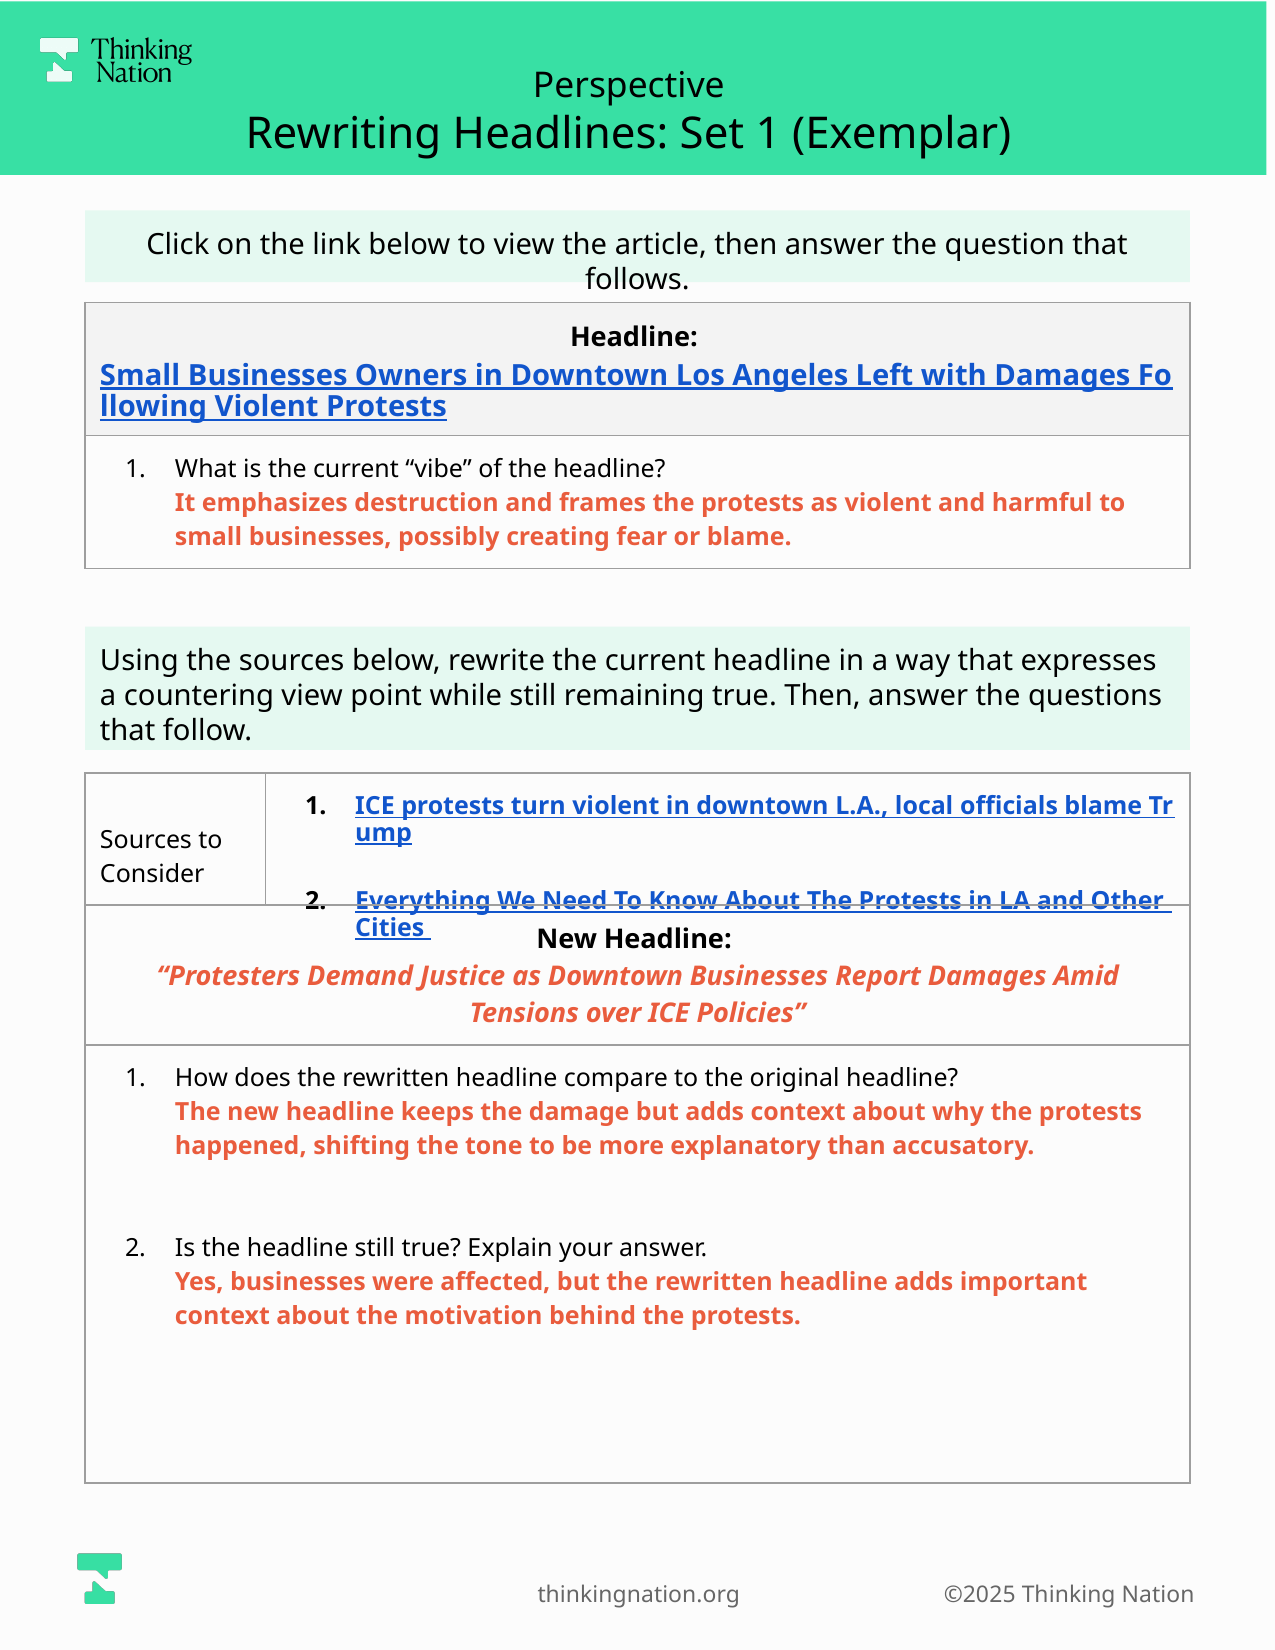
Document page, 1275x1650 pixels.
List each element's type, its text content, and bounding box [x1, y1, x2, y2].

table_cell New Headline: “Protesters Demand Justice as Downtown Businesses Report Damages Amid Tensions over ICE Policies” [86, 906, 1189, 1044]
text_box thinkingnation.org [488, 1563, 790, 1614]
picture [22, 23, 197, 96]
text_box Click on the link below to view the article, then answer the question that follows. [85, 210, 1190, 283]
text_box Using the sources below, rewrite the current headline in a way that expresses a countering view point while still remaining true. Then, answer the questions that follow. [85, 626, 1190, 750]
text_box ©2025 Thinking Nation [909, 1563, 1211, 1614]
table_cell How does the rewritten headline compare to the original headline? The new headline keeps the damage but adds context about why the protests happened, shifting the tone to be more explanatory than accusatory. Is the headline still true? Explain your answer. Yes, businesses were affected, but the rewritten headline adds important context about the motivation behind the protests. [86, 1046, 1189, 1482]
text_box Perspective Rewriting Headlines: Set 1 (Exemplar) [0, 1, 1267, 175]
table_header ICE protests turn violent in downtown L.A., local officials blame Trump Everything We Need To Know About The Protests in LA and Other Cities [266, 774, 1189, 904]
table_cell What is the current “vibe” of the headline? It emphasizes destruction and frames the protests as violent and harmful to small businesses, possibly creating fear or blame. [86, 436, 1189, 568]
picture [63, 1542, 135, 1615]
table_header Headline: Small Businesses Owners in Downtown Los Angeles Left with Damages Following Violent Protests [86, 303, 1189, 435]
table_header Sources to Consider [86, 774, 265, 904]
